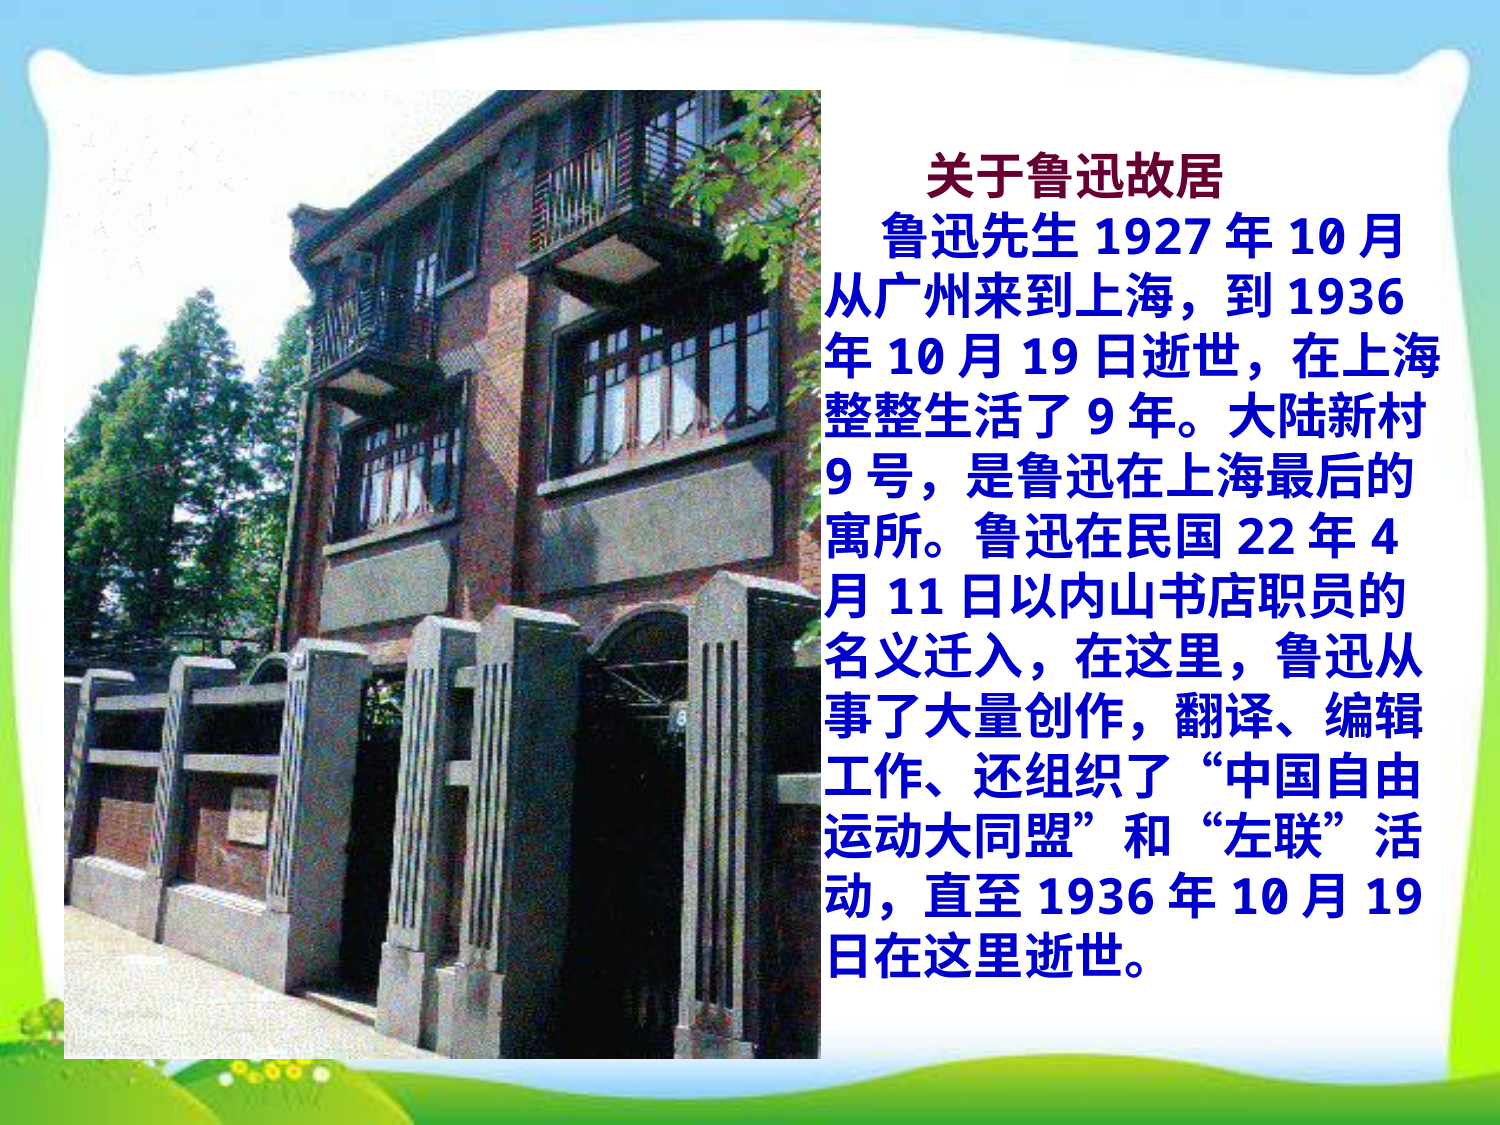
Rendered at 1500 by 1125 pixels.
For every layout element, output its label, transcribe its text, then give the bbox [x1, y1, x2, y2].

text_box 关于鲁迅故居 鲁迅先生1927年10月从广州来到上海，到1936年10月19日逝世，在上海整整生活了9年。大陆新村9号，是鲁迅在上海最后的寓所。鲁迅在民国22年4月11日以内山书店职员的名义迁入，在这里，鲁迅从事了大量创作，翻译、编辑工作、还组织了“中国自由运动大同盟”和“左联”活动，直至1936年10月19日在这里逝世。 [826, 137, 1471, 992]
picture [0, 0, 1500, 1125]
